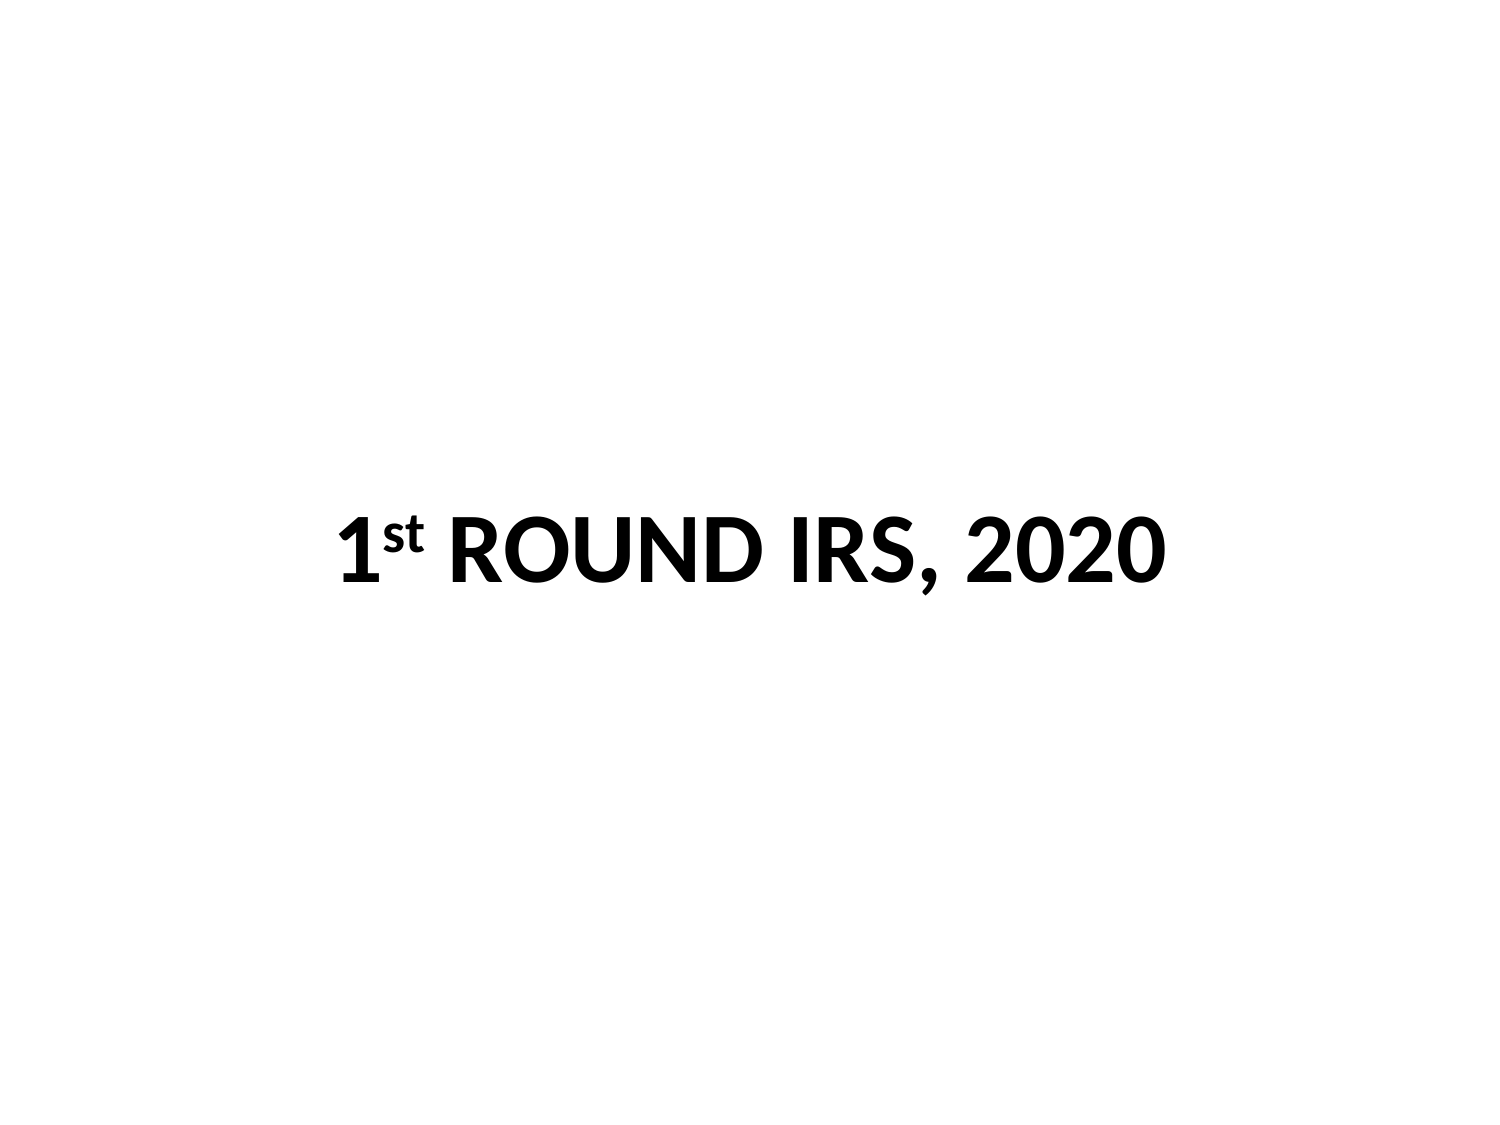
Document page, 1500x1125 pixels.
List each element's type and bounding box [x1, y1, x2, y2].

text_box [299, 474, 1200, 610]
